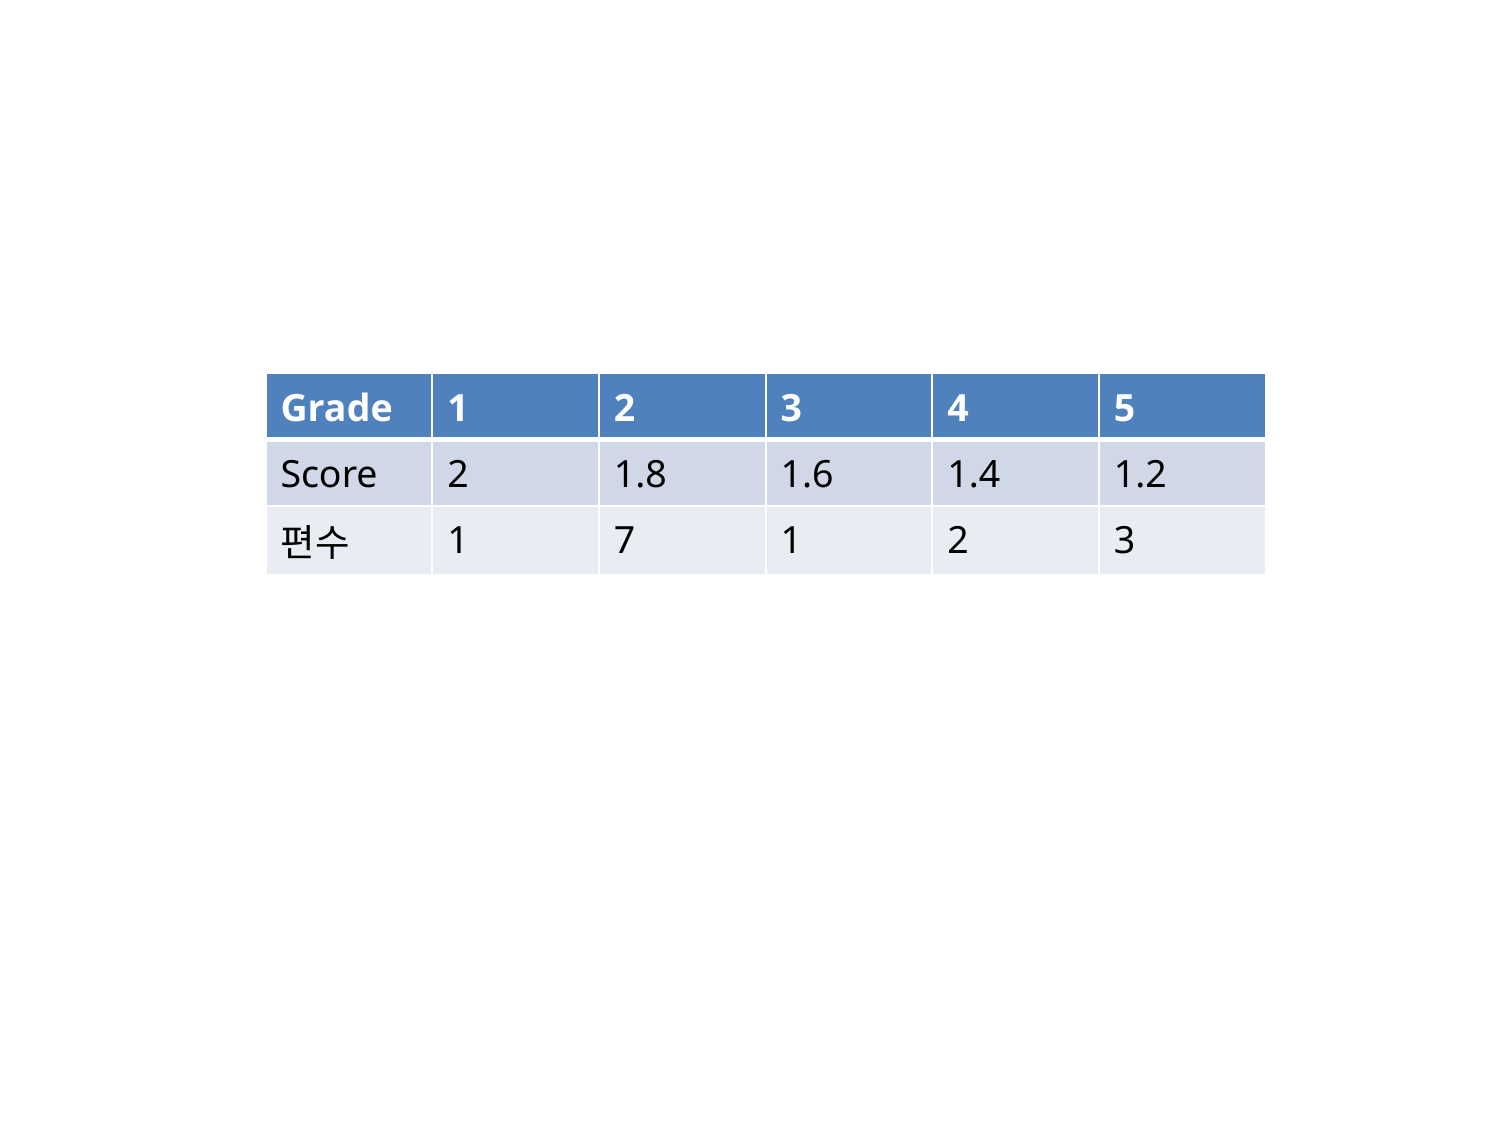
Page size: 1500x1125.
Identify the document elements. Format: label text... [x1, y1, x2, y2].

table_header 1 [433, 374, 598, 437]
table_cell 7 [600, 507, 765, 574]
table_cell 1.4 [933, 442, 1098, 505]
table_cell 1.6 [767, 442, 931, 505]
table_cell 1 [433, 507, 598, 574]
table_cell 1.2 [1100, 442, 1265, 505]
table_cell 3 [1100, 507, 1265, 574]
table_header 4 [933, 374, 1098, 437]
table_header 5 [1100, 374, 1265, 437]
table_header Grade [267, 374, 431, 437]
table_header 3 [767, 374, 931, 437]
table_cell 편수 [267, 507, 431, 574]
table_cell 1 [767, 507, 931, 574]
table_cell 2 [433, 442, 598, 505]
table_header 2 [600, 374, 765, 437]
table_cell 2 [933, 507, 1098, 574]
table_cell Score [267, 442, 431, 505]
table_cell 1.8 [600, 442, 765, 505]
